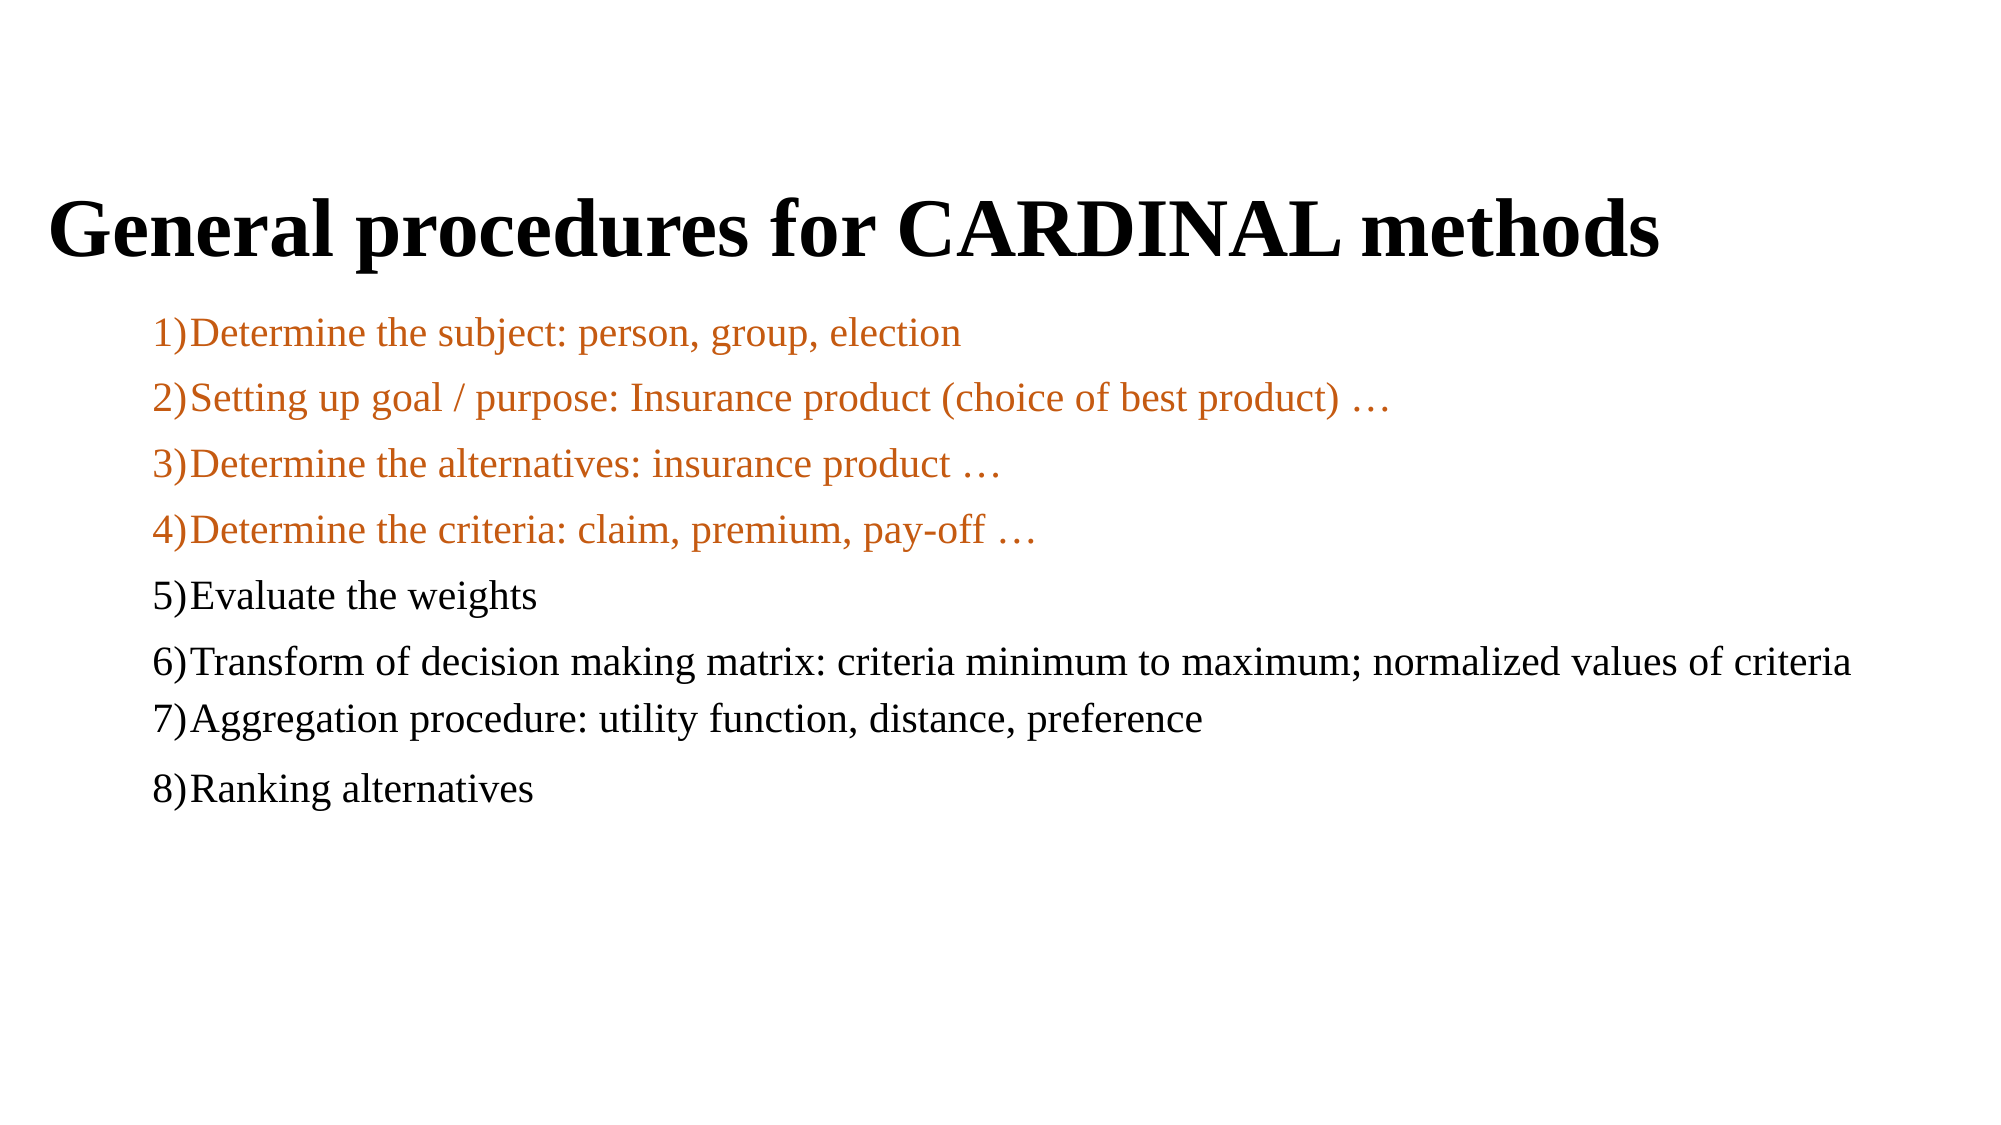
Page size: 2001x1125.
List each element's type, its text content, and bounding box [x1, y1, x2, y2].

list Determine the subject: person, group, election Setting up goal / purpose: Insurance product (choice of best product) … Determine the alternatives: insurance product … Determine the criteria: claim, premium, pay-off … Evaluate the weights Transform of decision making matrix: criteria minimum to maximum; normalized values of criteria Aggregation procedure: utility function, distance, preference Ranking alternatives [137, 302, 1912, 941]
title General procedures for CARDINAL methods [32, 172, 1969, 287]
